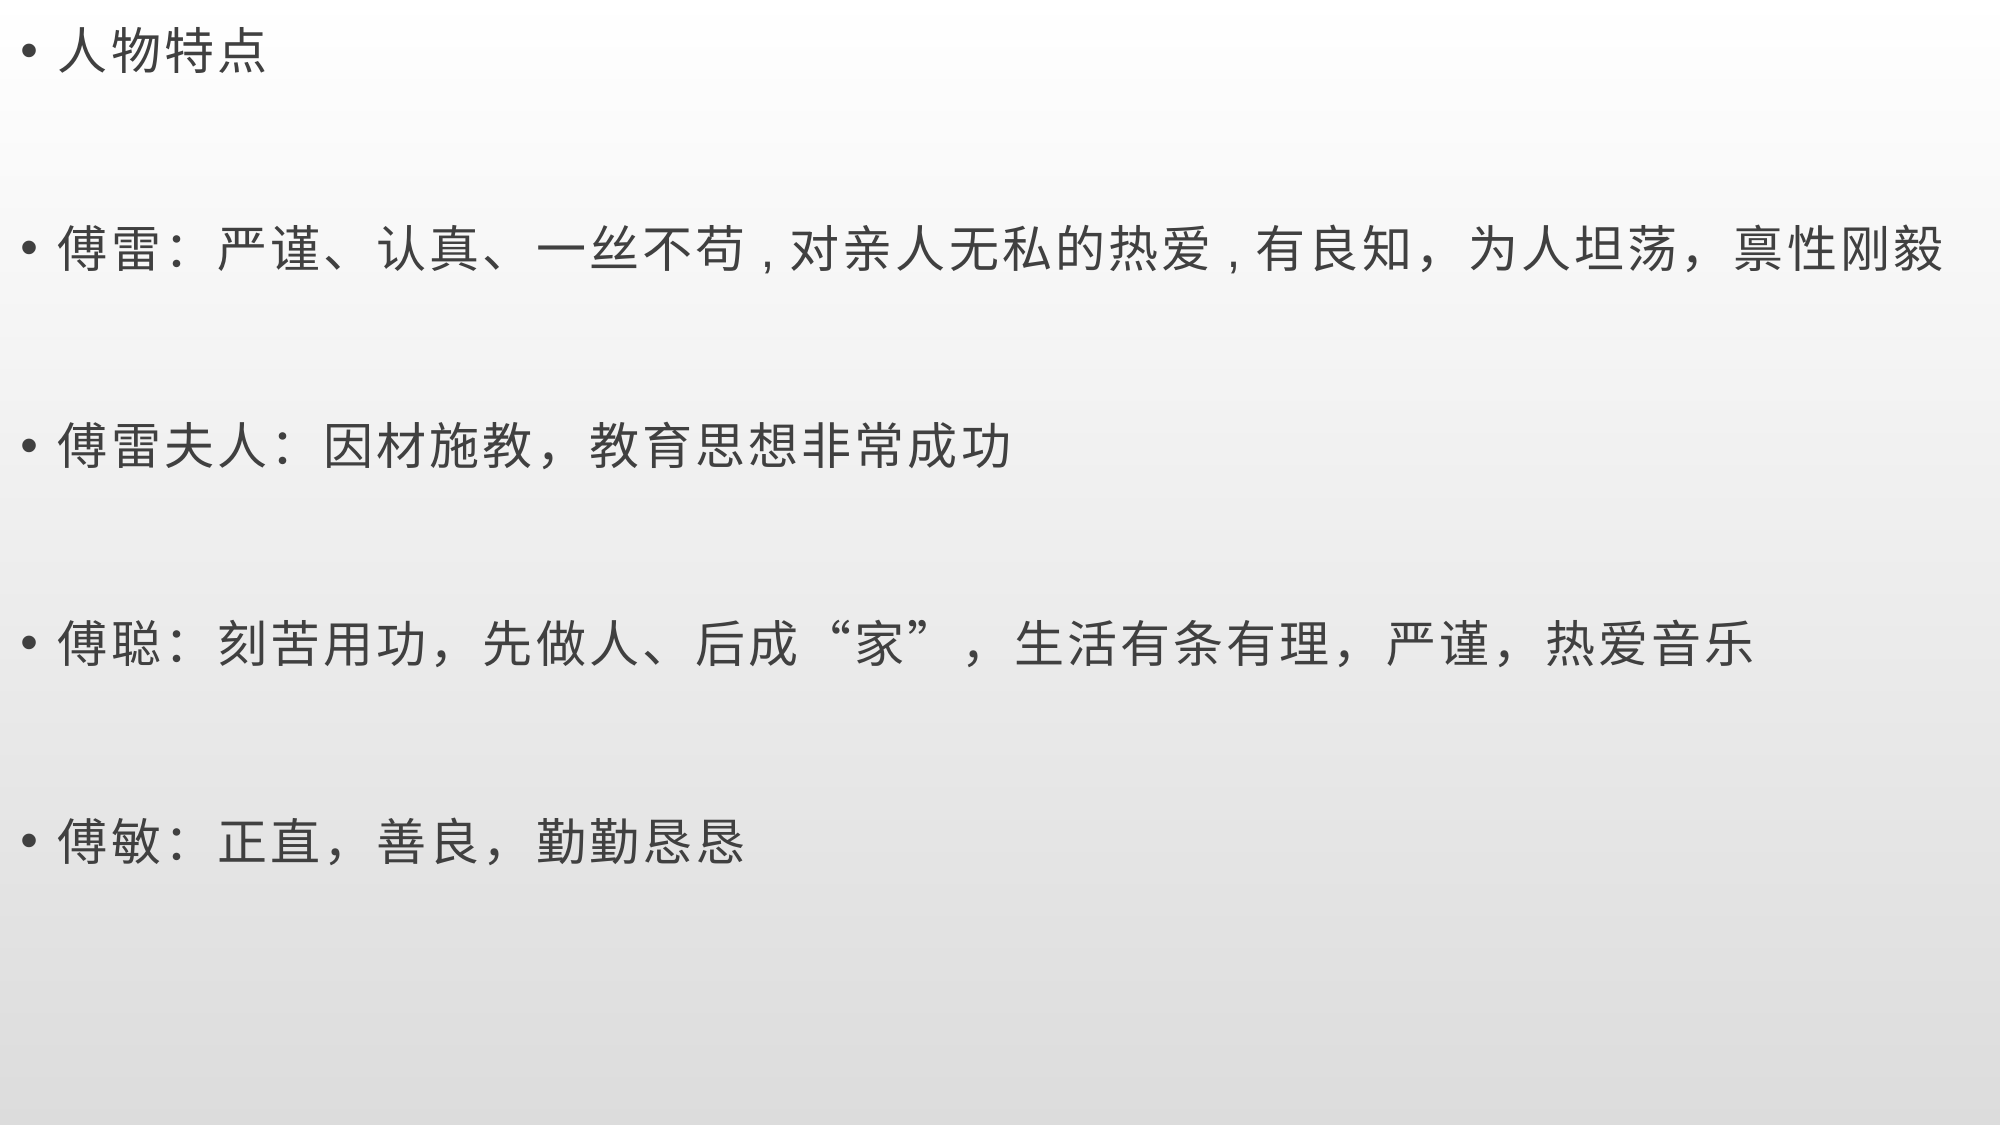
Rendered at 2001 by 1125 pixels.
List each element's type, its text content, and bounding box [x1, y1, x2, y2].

list 人物特点 傅雷：严谨、认真、一丝不苟,对亲人无私的热爱,有良知，为人坦荡，禀性刚毅 傅雷夫人：因材施教，教育思想非常成功 傅聪：刻苦用功，先做人、后成“家”，生活有条有理，严谨，热爱音乐 傅敏：正直，善良，勤勤恳恳 [3, 1, 1998, 1125]
